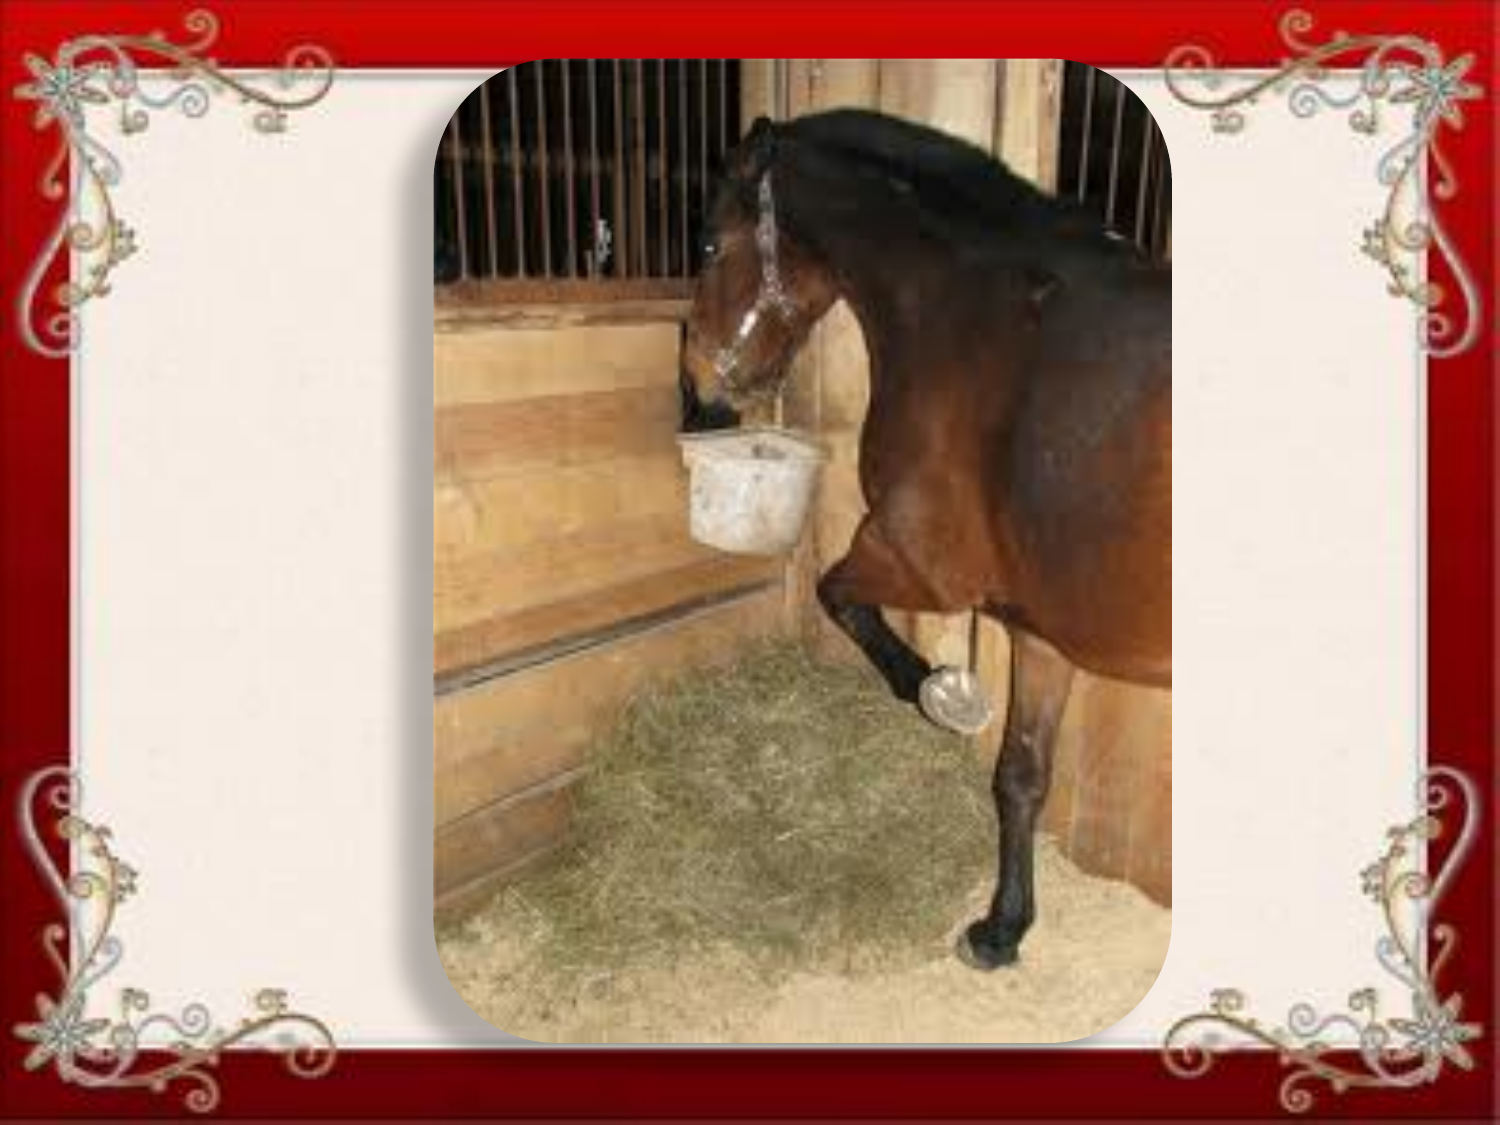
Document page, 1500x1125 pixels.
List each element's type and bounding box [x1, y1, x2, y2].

picture [0, 0, 1500, 1125]
list [433, 58, 1173, 1044]
